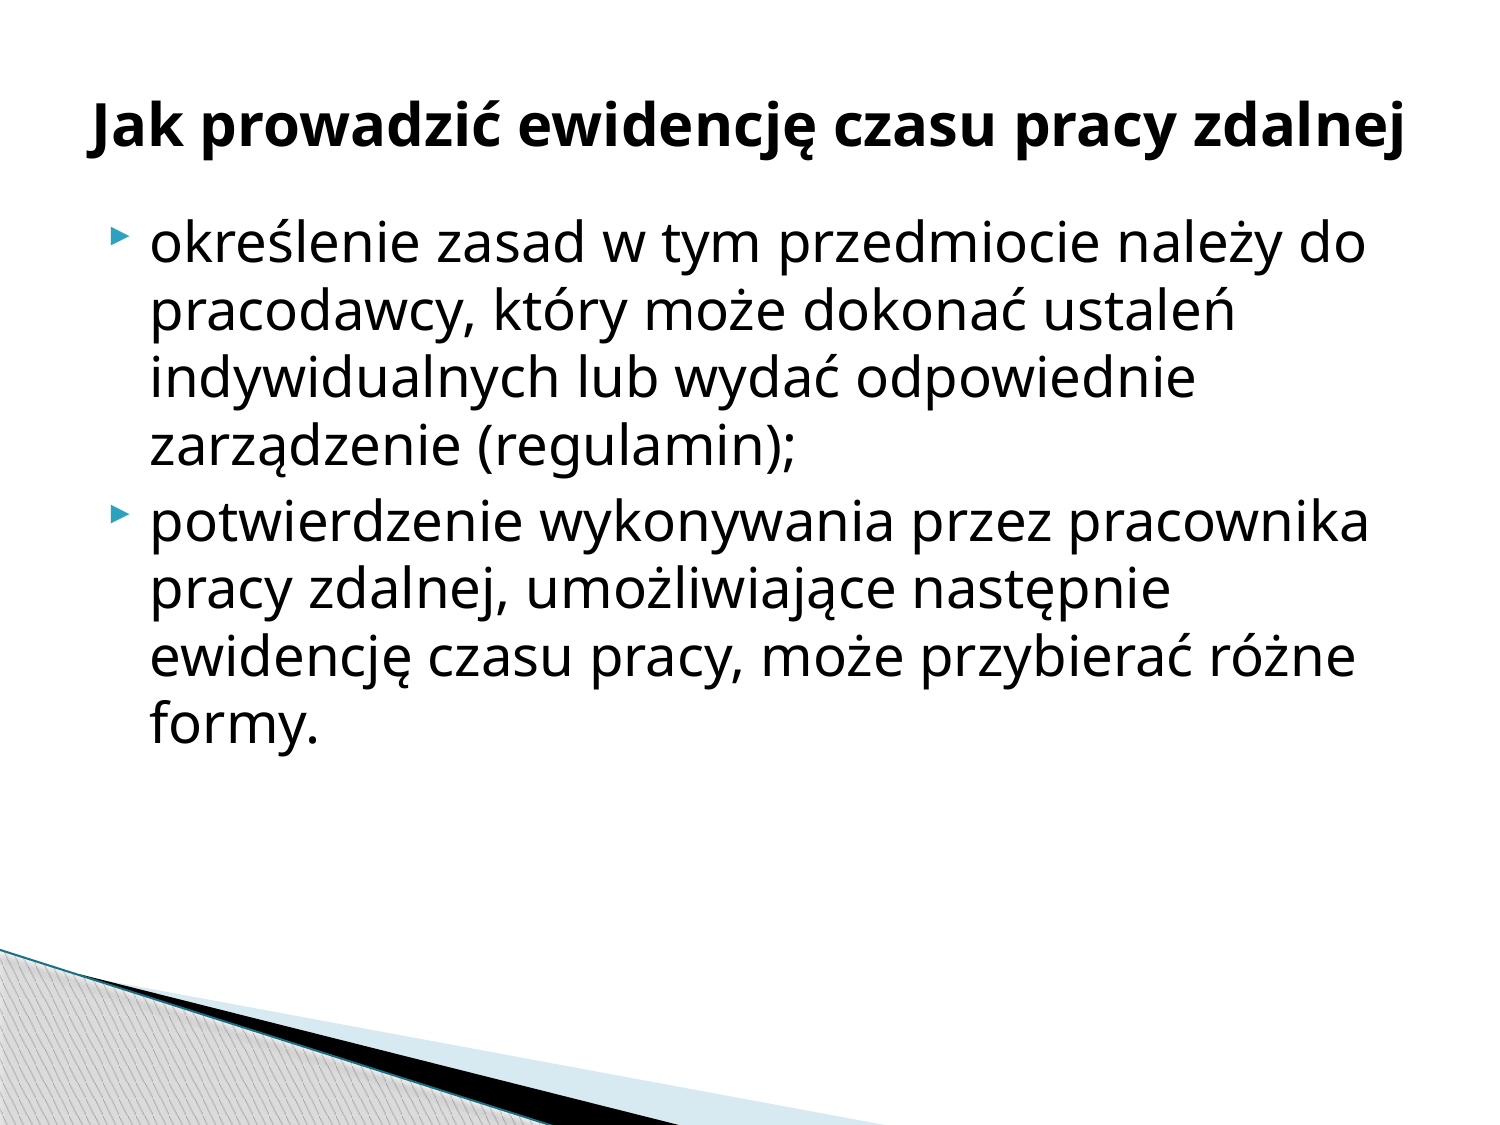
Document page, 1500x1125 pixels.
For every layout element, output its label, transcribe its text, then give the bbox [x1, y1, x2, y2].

title Jak prowadzić ewidencję czasu pracy zdalnej [75, 45, 1425, 200]
list określenie zasad w tym przedmiocie należy do pracodawcy, który może dokonać ustaleń indywidualnych lub wydać odpowiednie zarządzenie (regulamin); potwierdzenie wykonywania przez pracownika pracy zdalnej, umożliwiające następnie ewidencję czasu pracy, może przybierać różne formy. [75, 200, 1425, 1055]
